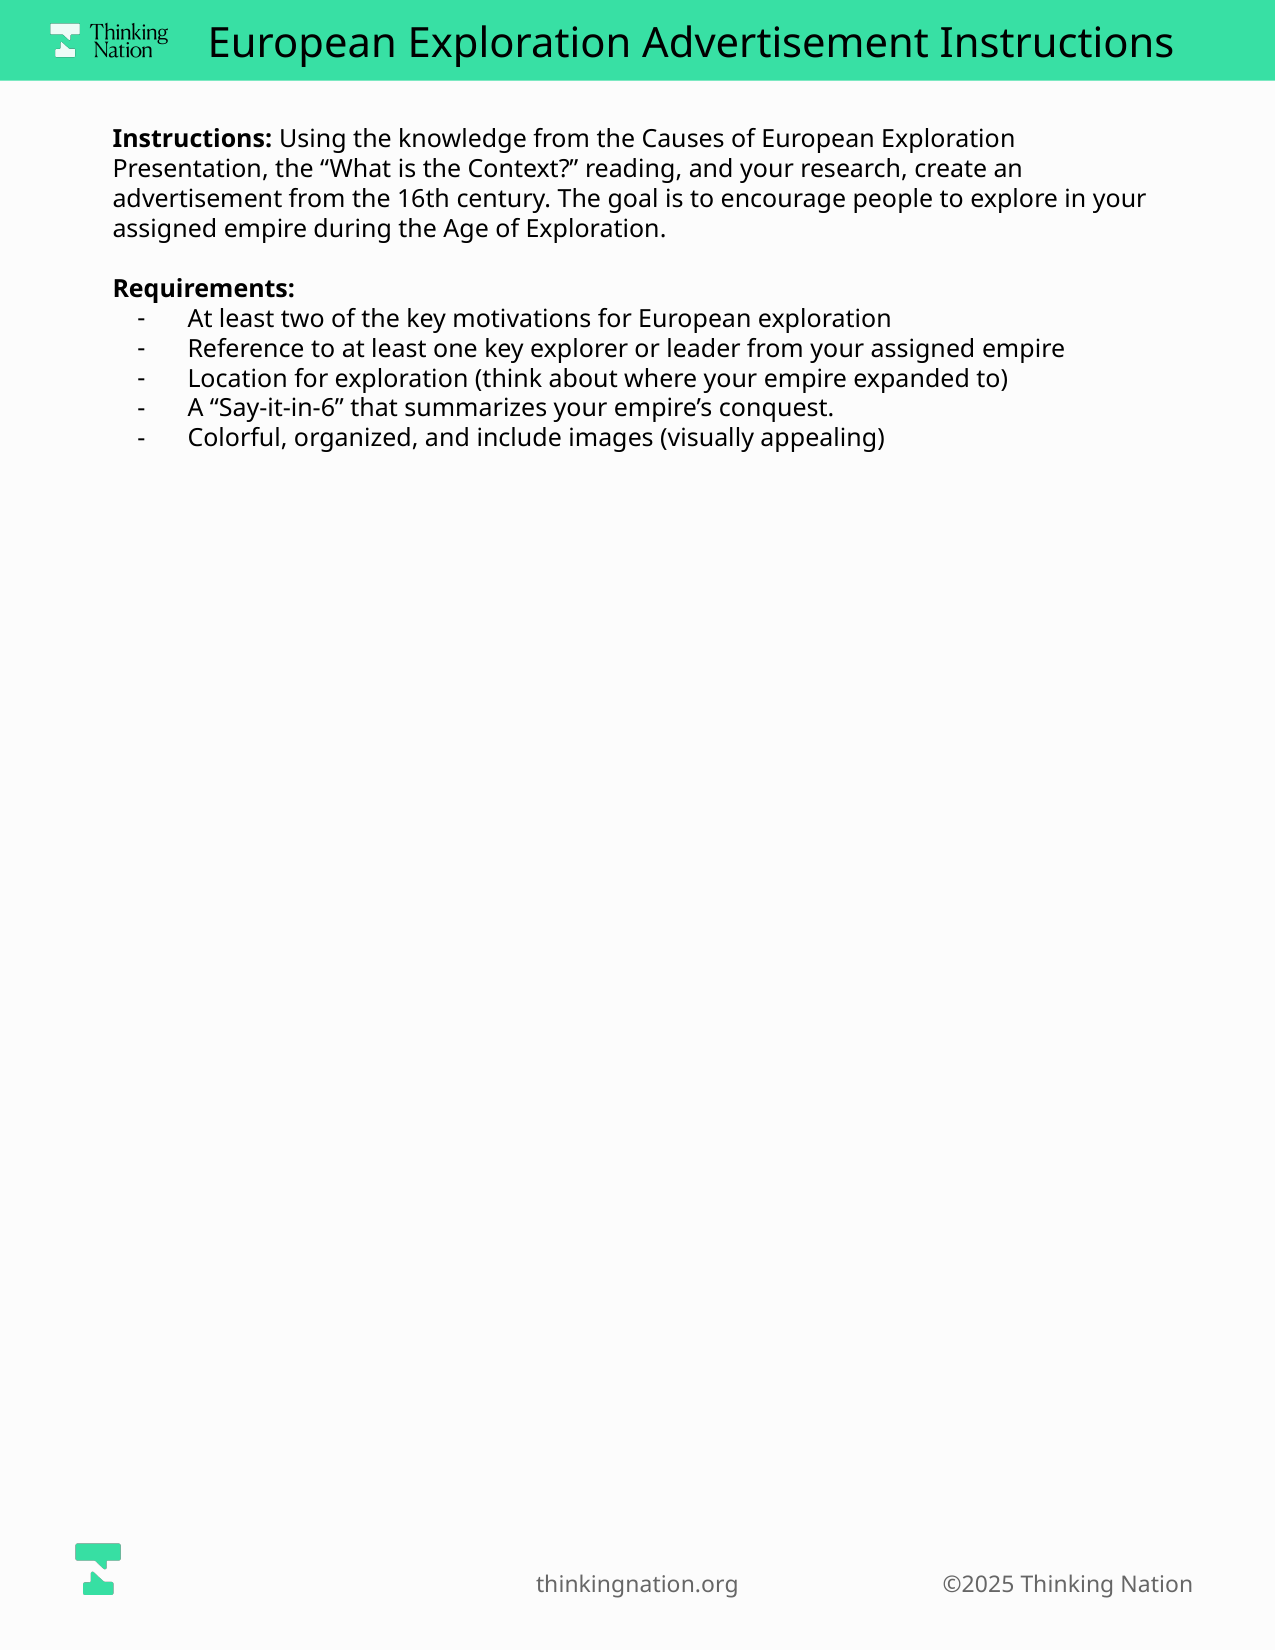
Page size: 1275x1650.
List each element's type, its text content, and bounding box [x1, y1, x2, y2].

picture [62, 1533, 134, 1605]
text_box Instructions: Using the knowledge from the Causes of European Exploration Presentation, the “What is the Context?” reading, and your research, create an advertisement from the 16th century. The goal is to encourage people to explore in your assigned empire during the Age of Exploration. Requirements: At least two of the key motivations for European exploration Reference to at least one key explorer or leader from your assigned empire Location for exploration (think about where your empire expanded to) A “Say-it-in-6” that summarizes your empire’s conquest. Colorful, organized, and include images (visually appealing) [97, 107, 1178, 467]
picture [36, 12, 172, 69]
text_box European Exploration Advertisement Instructions [0, 0, 1275, 81]
text_box thinkingnation.org [486, 1553, 789, 1605]
text_box ©2025 Thinking Nation [907, 1553, 1210, 1605]
